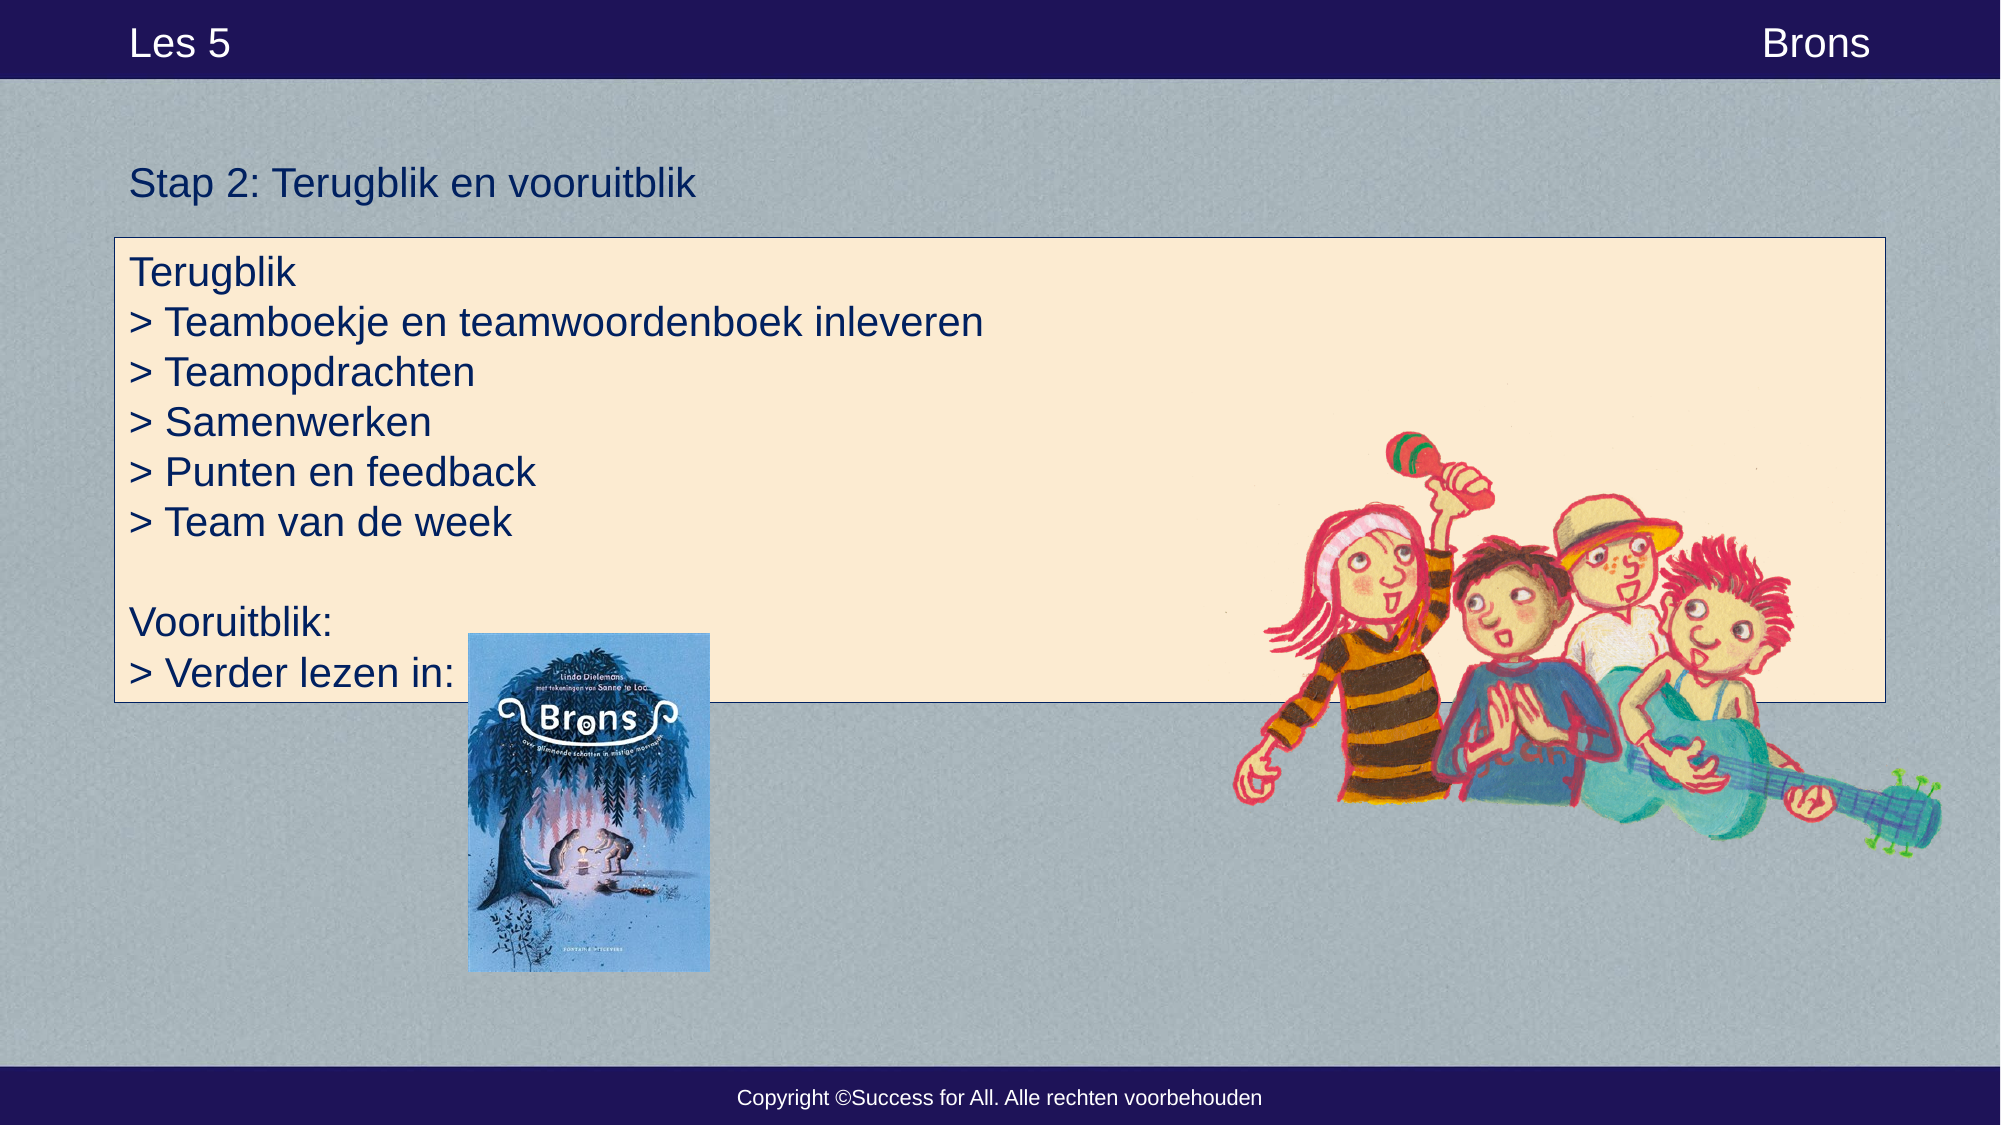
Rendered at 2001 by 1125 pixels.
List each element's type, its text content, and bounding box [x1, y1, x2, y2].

picture [0, 0, 2001, 1125]
text_box Terugblik > Teamboekje en teamwoordenboek inleveren > Teamopdrachten > Samenwerken > Punten en feedback > Team van de week Vooruitblik: > Verder lezen in: [114, 237, 1886, 703]
text_box Stap 2: Terugblik en vooruitblik [113, 148, 1635, 214]
text_box Copyright ©Success for All. Alle rechten voorbehouden [0, 1076, 2000, 1125]
text_box Les 5 [114, 8, 354, 73]
text_box Brons [999, 8, 1886, 73]
